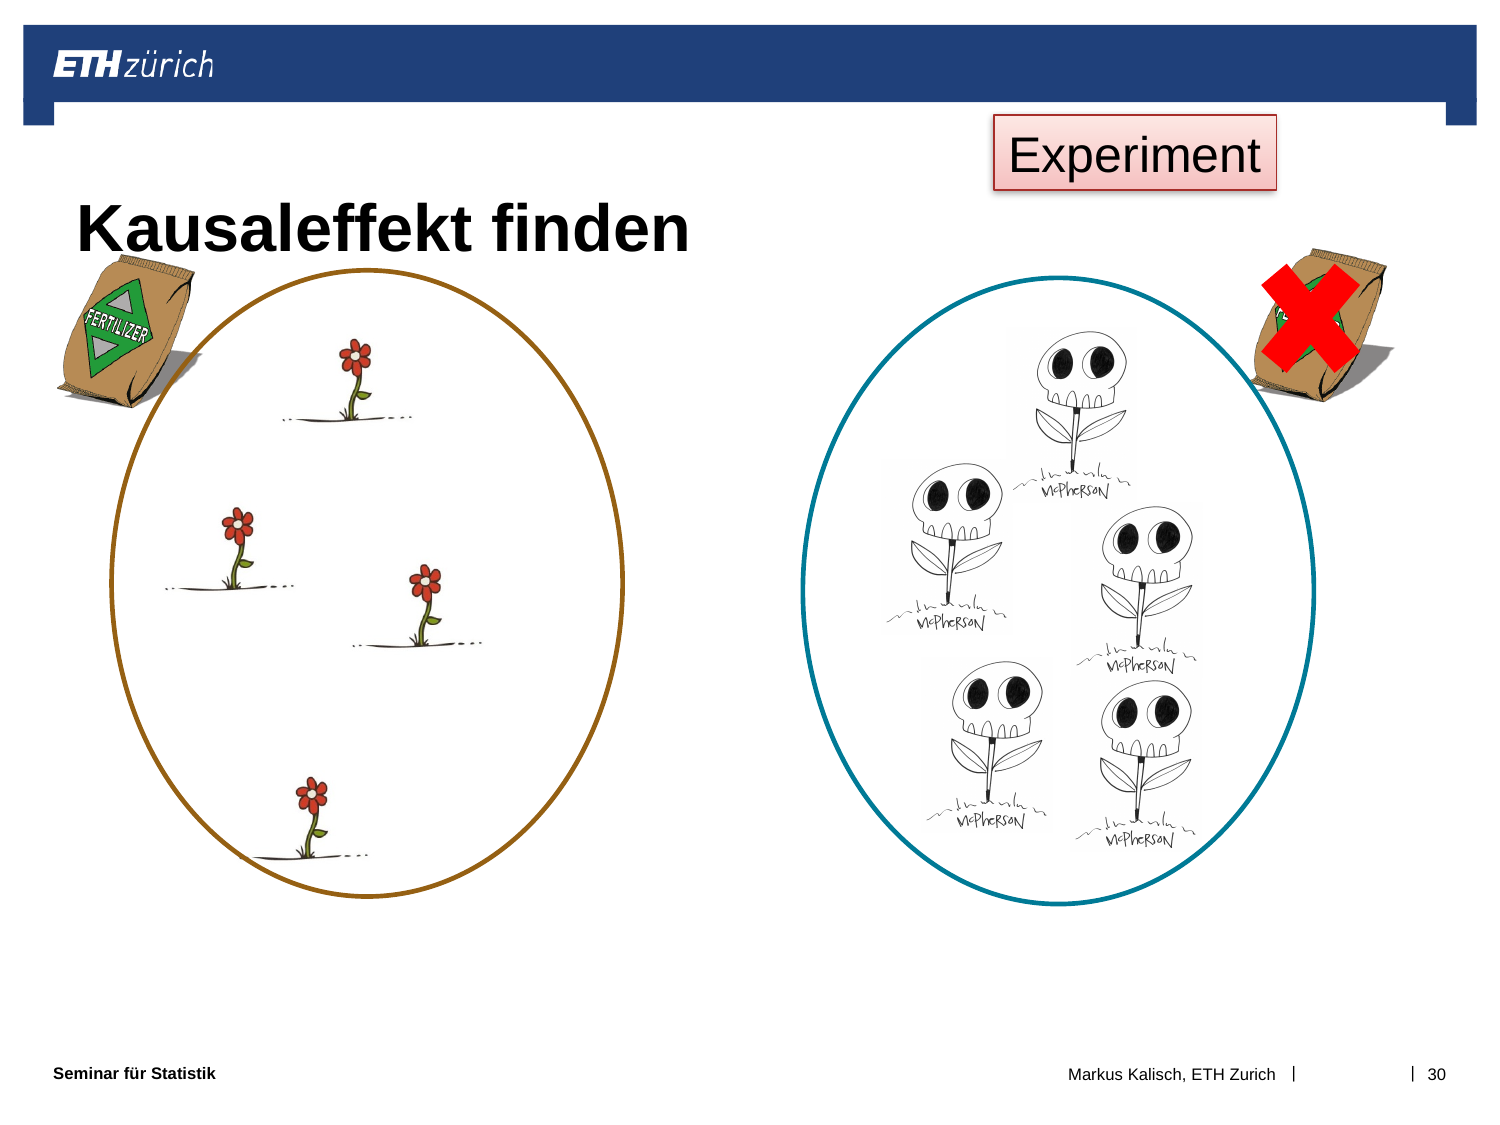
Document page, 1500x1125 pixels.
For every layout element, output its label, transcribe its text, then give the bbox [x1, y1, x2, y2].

title Kausaleffekt finden [53, 100, 1447, 1022]
slide_number 30 [1415, 1034, 1459, 1112]
text_box [802, 277, 1314, 905]
picture [258, 310, 450, 453]
picture [214, 747, 406, 891]
text_box Experiment [993, 114, 1277, 191]
picture [140, 478, 520, 679]
footer Markus Kalisch, ETH Zurich [750, 1034, 1277, 1112]
picture [1246, 385, 1259, 404]
picture [881, 327, 1203, 852]
picture [1246, 246, 1397, 404]
picture [54, 252, 205, 411]
picture [921, 657, 1053, 833]
